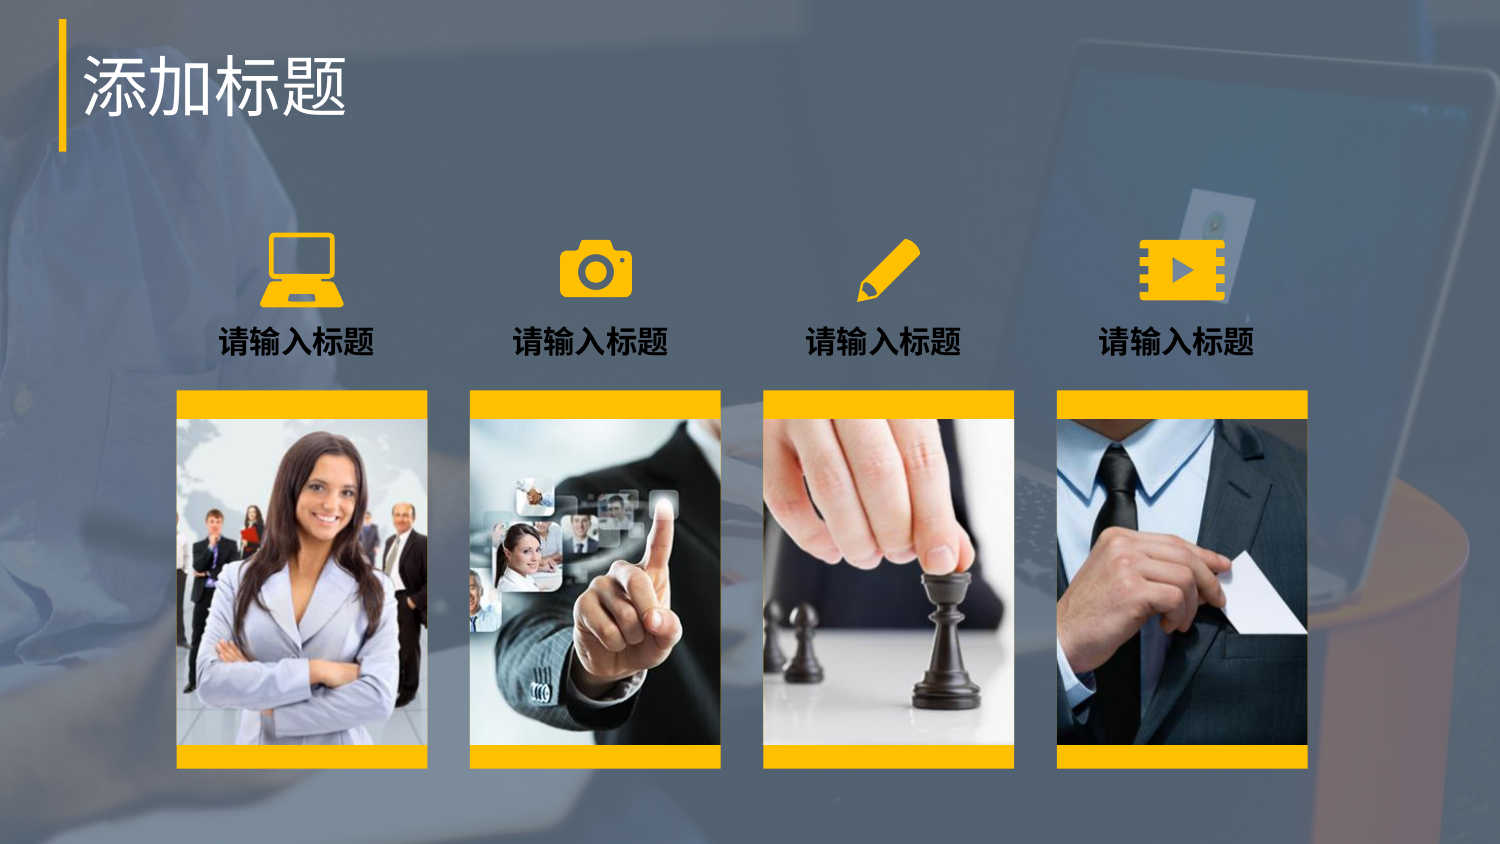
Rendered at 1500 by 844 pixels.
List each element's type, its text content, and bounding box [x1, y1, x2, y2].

text_box [469, 389, 722, 770]
picture [0, 0, 1500, 844]
text_box [175, 389, 428, 770]
text_box [762, 389, 1015, 770]
text_box [857, 239, 921, 302]
text_box [58, 18, 67, 153]
text_box 请输入标题 [501, 316, 691, 366]
text_box [1056, 389, 1309, 770]
text_box 请输入标题 [794, 316, 984, 366]
text_box 添加标题 [66, 37, 503, 133]
text_box [1139, 239, 1225, 301]
text_box [260, 232, 344, 308]
text_box [560, 239, 632, 298]
text_box 请输入标题 [1087, 316, 1277, 366]
text_box 请输入标题 [207, 316, 397, 366]
